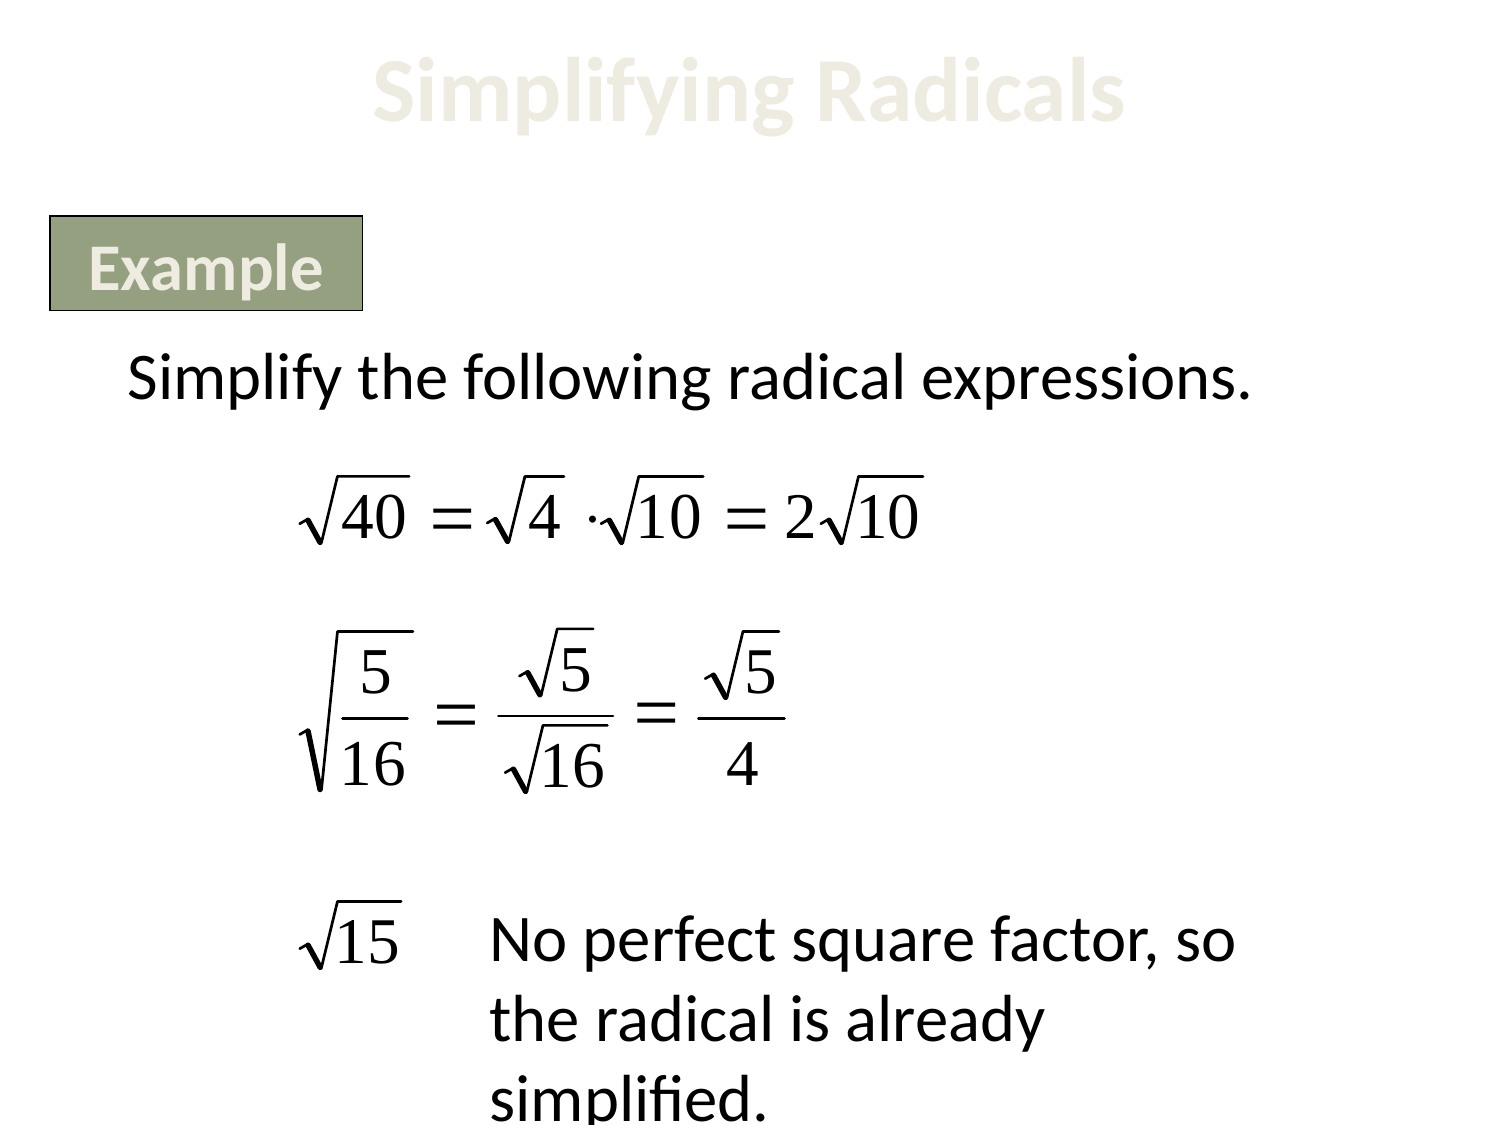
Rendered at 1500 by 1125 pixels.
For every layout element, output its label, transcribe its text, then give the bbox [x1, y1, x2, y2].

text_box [287, 462, 472, 561]
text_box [687, 614, 797, 801]
text_box No perfect square factor, so the radical is already simplified. [474, 887, 1350, 1125]
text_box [287, 614, 479, 806]
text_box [474, 462, 769, 561]
text_box Example [49, 215, 363, 311]
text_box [774, 462, 939, 561]
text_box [287, 887, 413, 986]
text_box Simplifying Radicals [74, 35, 1425, 136]
list Simplify the following radical expressions. [112, 324, 1388, 438]
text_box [487, 612, 679, 809]
